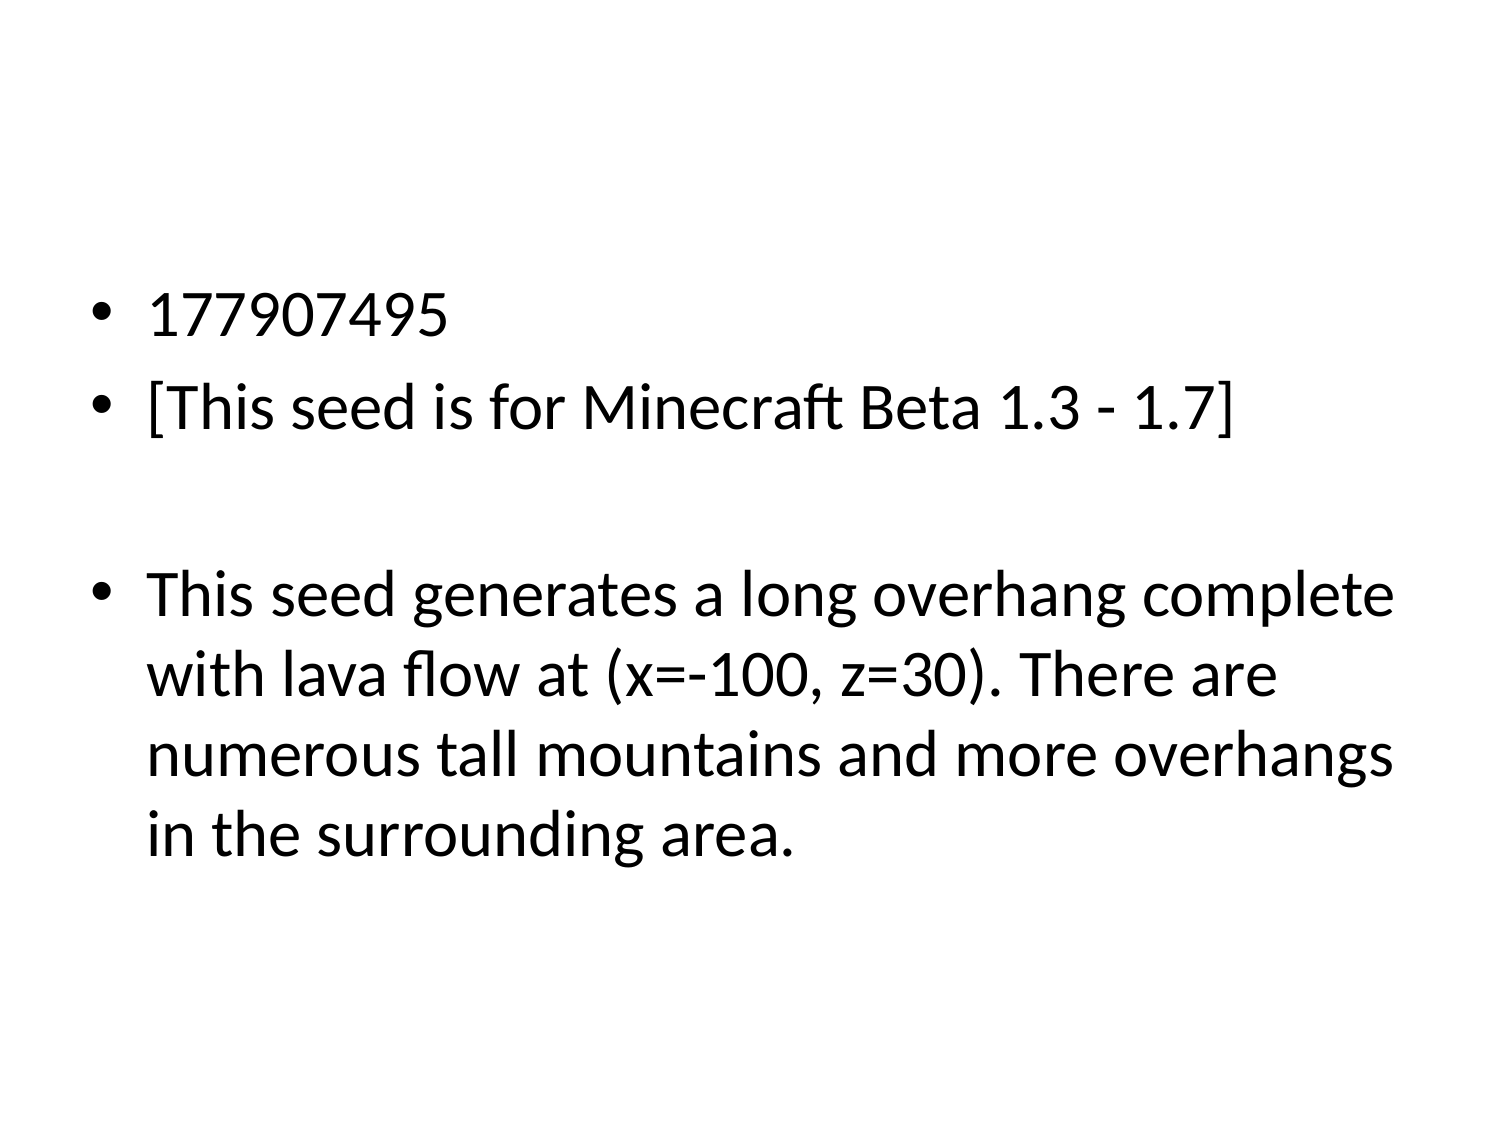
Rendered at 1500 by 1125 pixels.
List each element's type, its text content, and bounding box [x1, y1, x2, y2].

list 177907495 [This seed is for Minecraft Beta 1.3 - 1.7] This seed generates a long overhang complete with lava flow at (x=-100, z=30). There are numerous tall mountains and more overhangs in the surrounding area. [75, 262, 1425, 1005]
